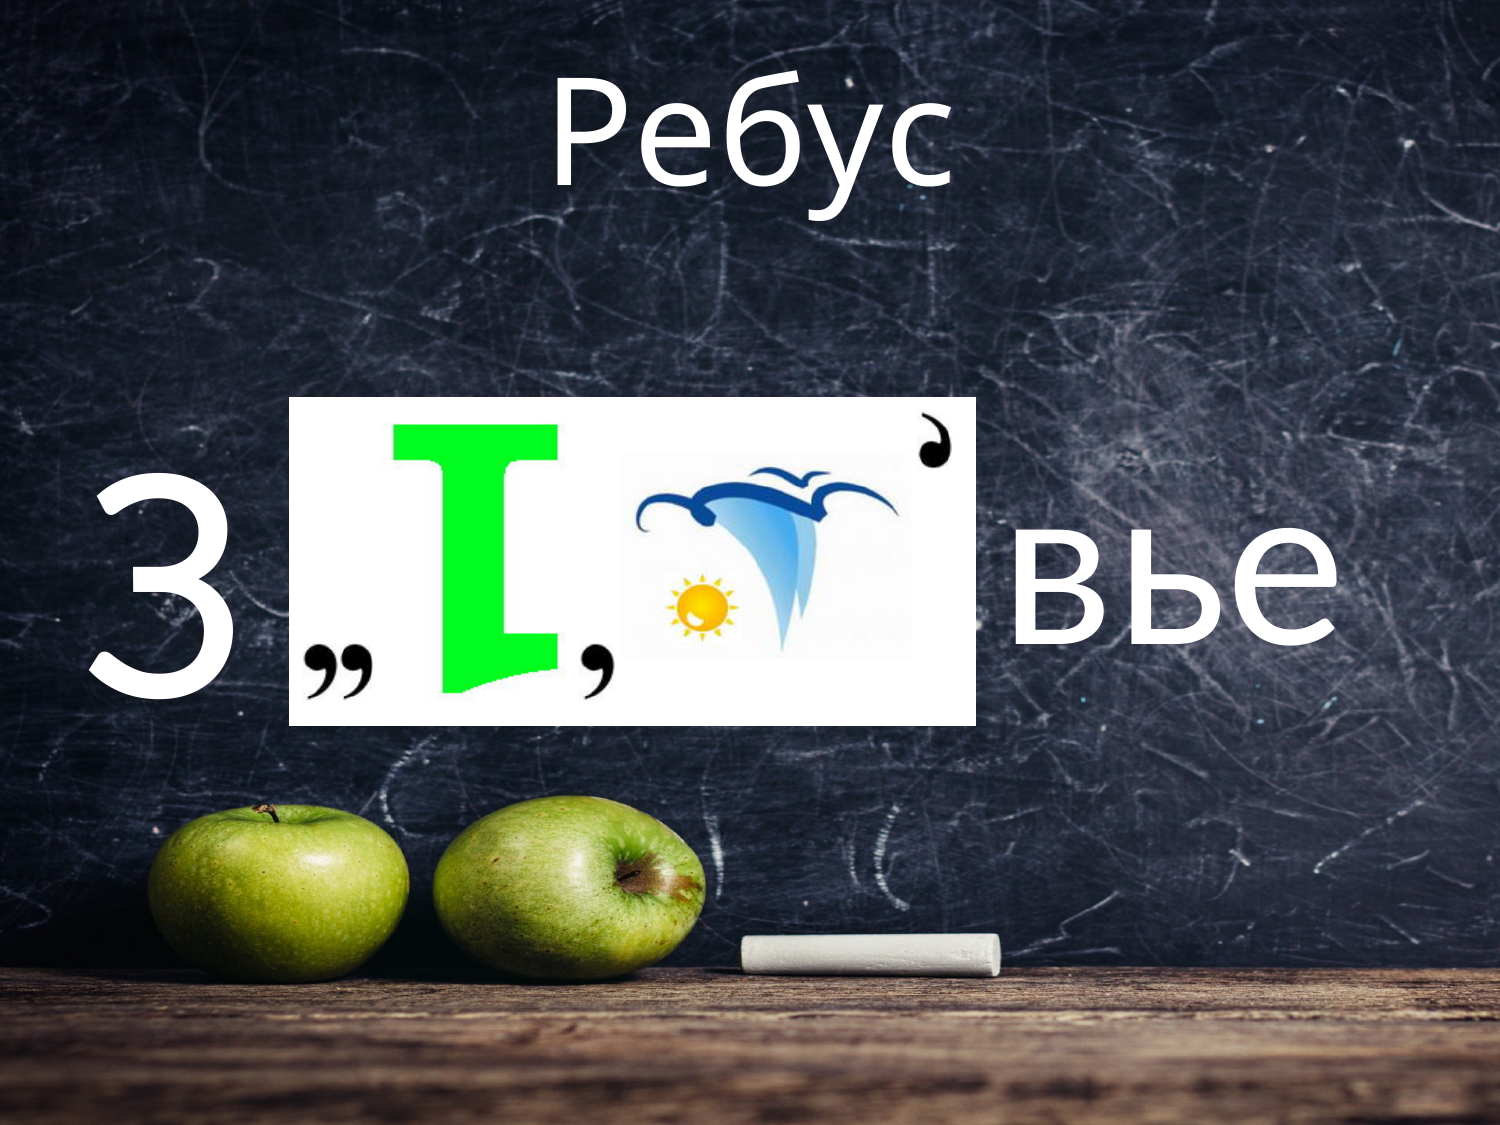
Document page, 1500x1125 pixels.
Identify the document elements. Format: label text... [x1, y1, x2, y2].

picture [0, 0, 1500, 1125]
text_box Ребус [112, 5, 1388, 247]
text_box вье [985, 397, 1363, 701]
text_box З [65, 344, 444, 775]
